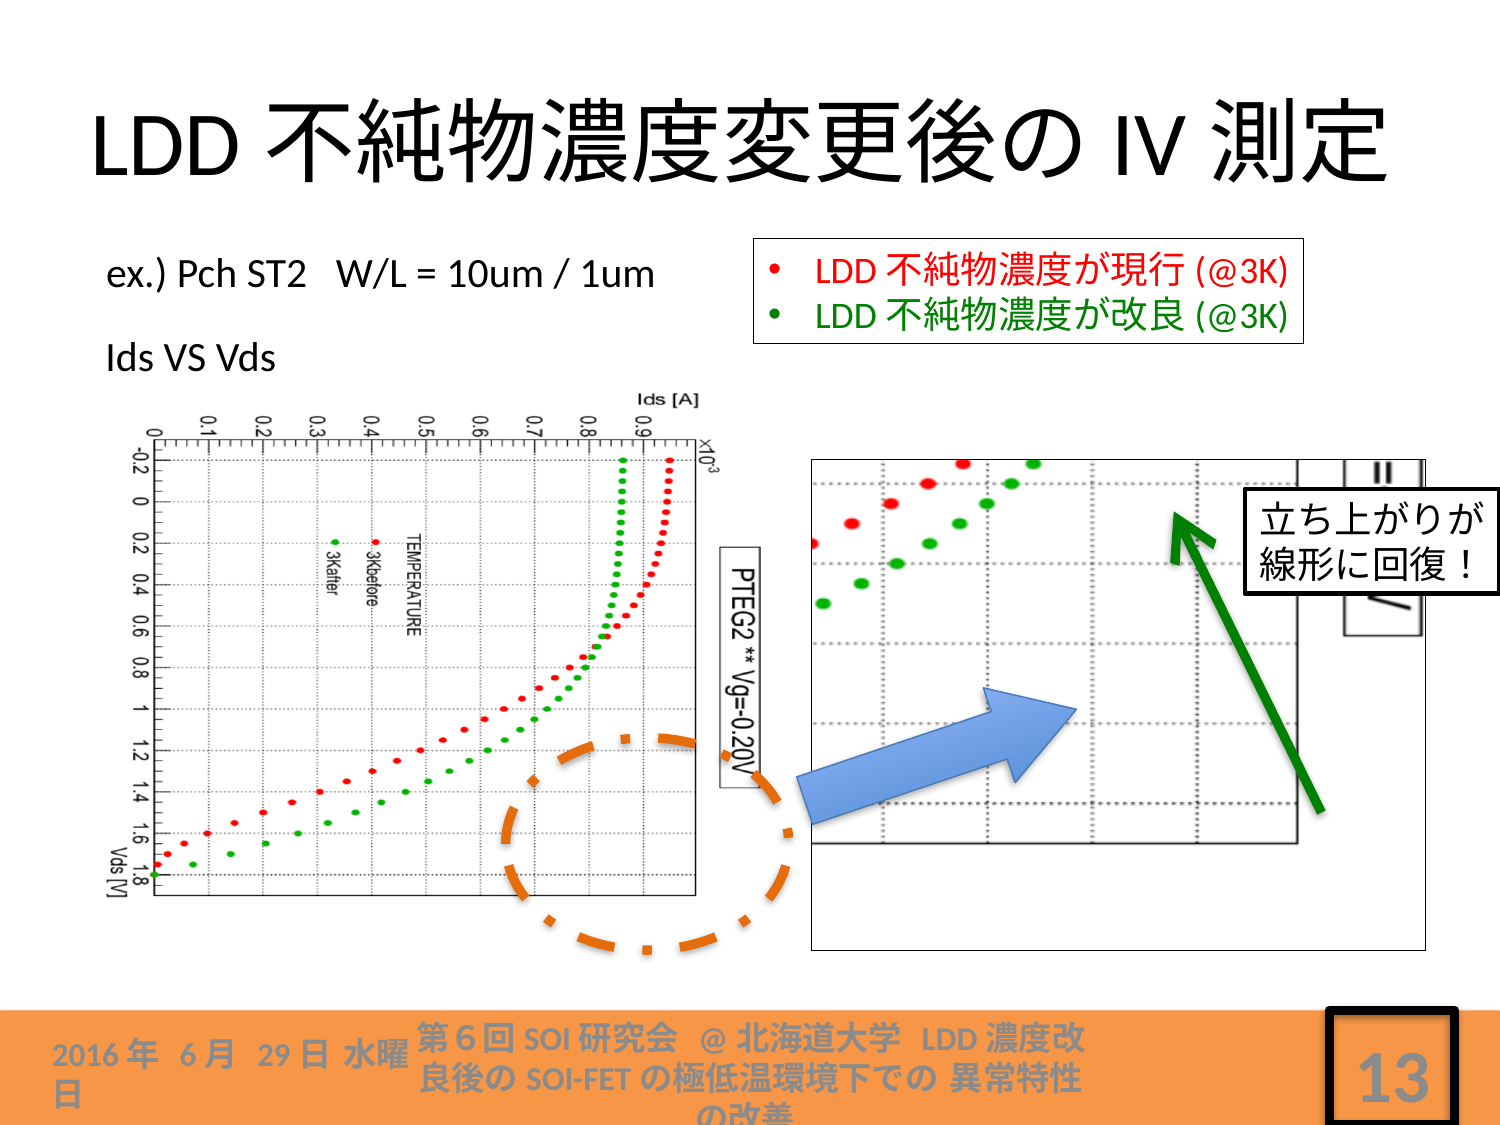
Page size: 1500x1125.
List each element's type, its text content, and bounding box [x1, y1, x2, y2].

picture [140, 329, 710, 1003]
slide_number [36, 1042, 395, 1103]
footer 第６回SOI研究会 @北海道大学 LDD濃度改良後のSOI-FETの極低温環境下での 異常特性の改善 [395, 1028, 1107, 1125]
title LDD不純物濃度変更後のIV測定 [75, 45, 1425, 233]
slide_number 13 [1308, 1042, 1476, 1103]
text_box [1173, 511, 1322, 813]
text_box [715, 749, 790, 938]
picture [872, 397, 1365, 1012]
text_box ex.) Pch ST2 W/L = 10um / 1um [91, 238, 672, 304]
text_box 立ち上がりが 線形に回復！ [1370, 488, 1500, 594]
text_box [796, 752, 867, 826]
text_box LDD不純物濃度が現行(@3K) LDD不純物濃度が改良(@3K) [753, 238, 1304, 344]
text_box Ids VS Vds [90, 322, 292, 388]
